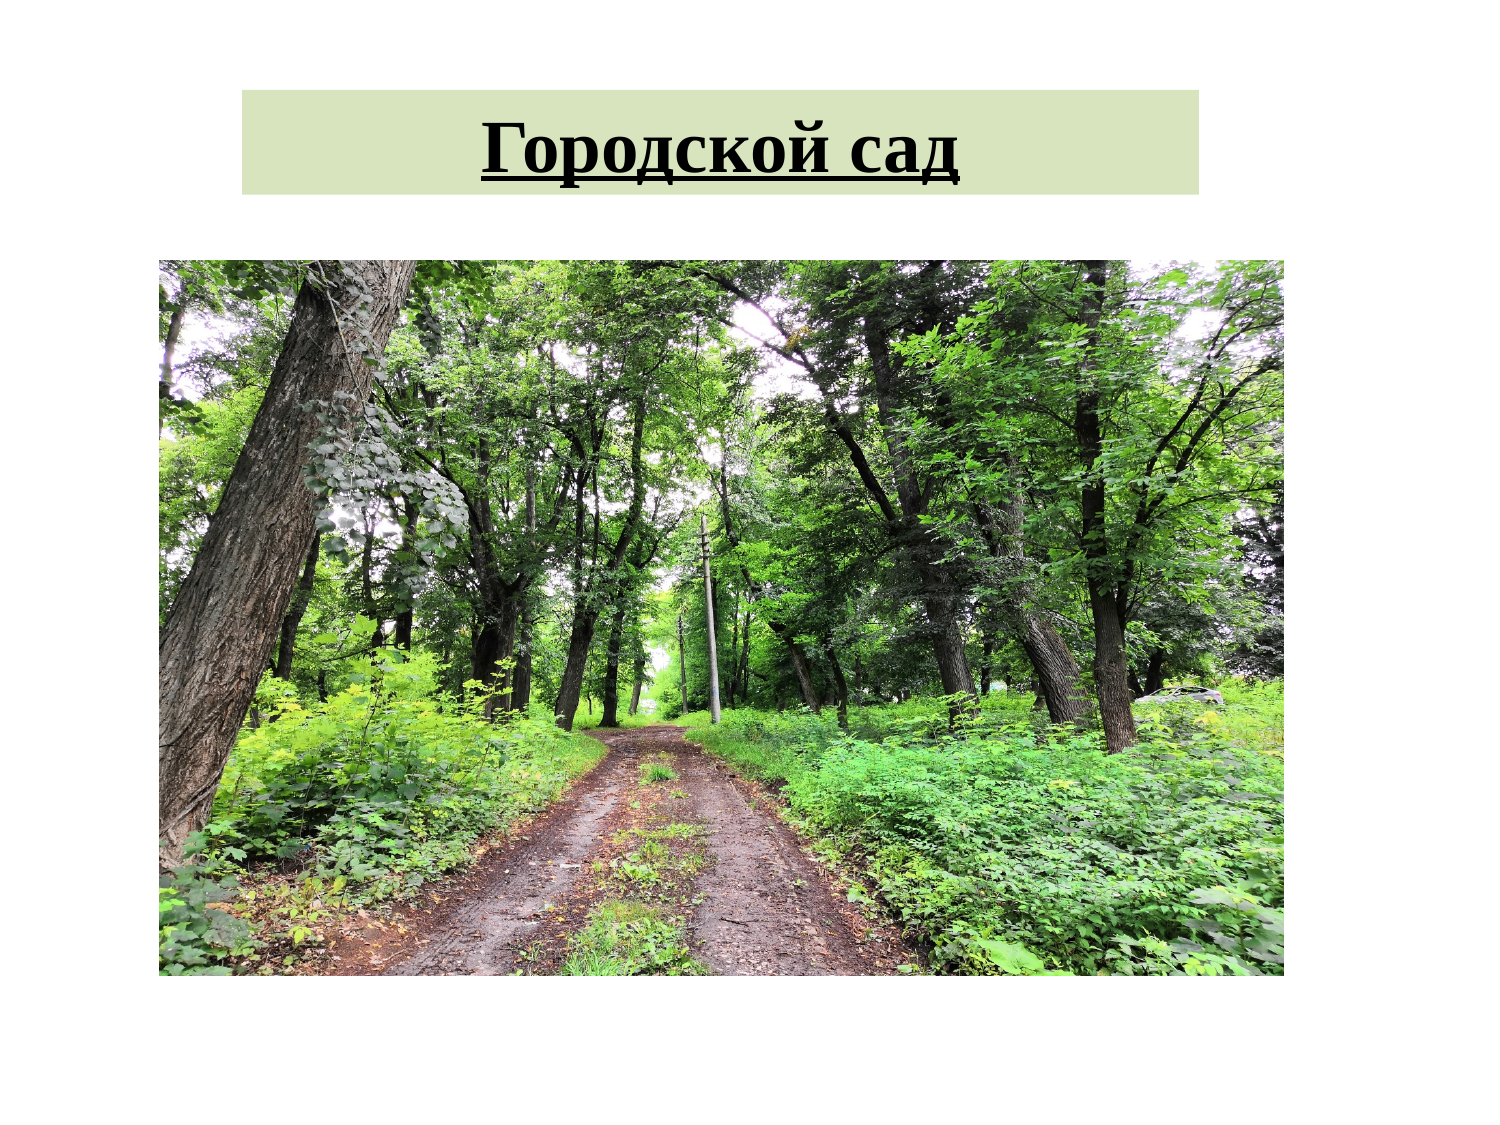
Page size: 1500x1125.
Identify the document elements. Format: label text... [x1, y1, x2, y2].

picture [159, 259, 1284, 977]
text_box Городской сад [242, 89, 1199, 195]
